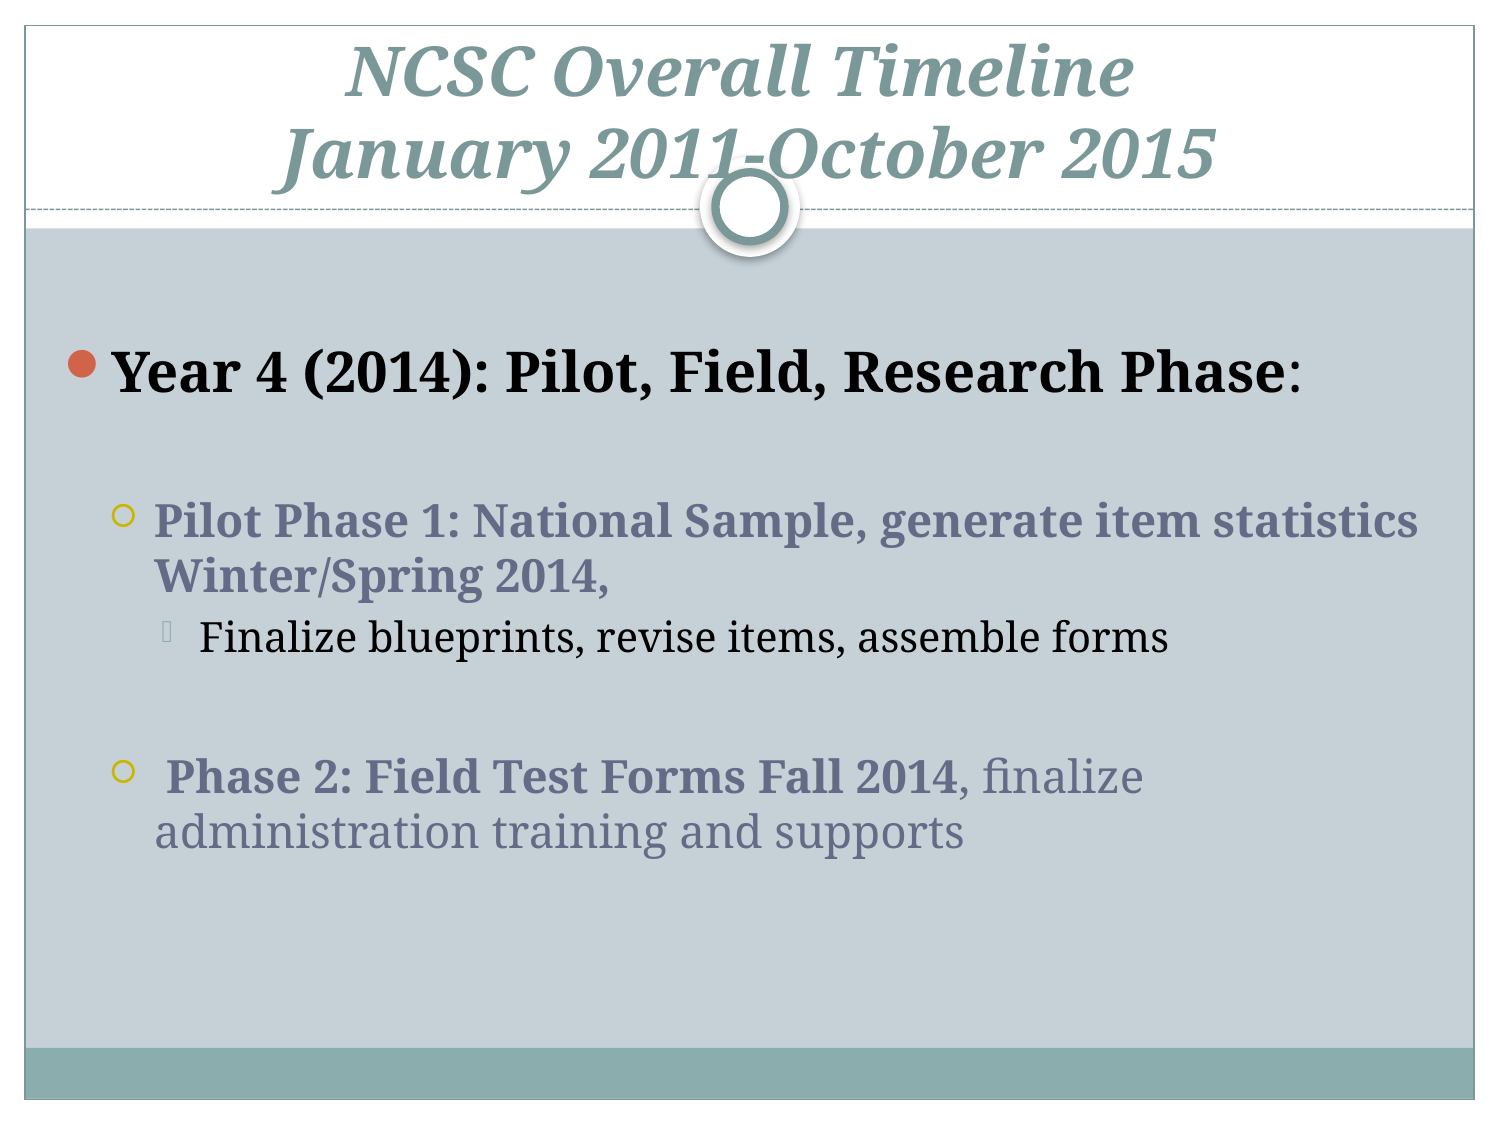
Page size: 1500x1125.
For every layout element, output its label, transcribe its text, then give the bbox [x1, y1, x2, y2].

list Year 4 (2014): Pilot, Field, Research Phase: Pilot Phase 1: National Sample, generate item statistics Winter/Spring 2014, Finalize blueprints, revise items, assemble forms Phase 2: Field Test Forms Fall 2014, finalize administration training and supports [49, 250, 1445, 1001]
title NCSC Overall Timeline January 2011-October 2015 [50, 50, 1450, 200]
